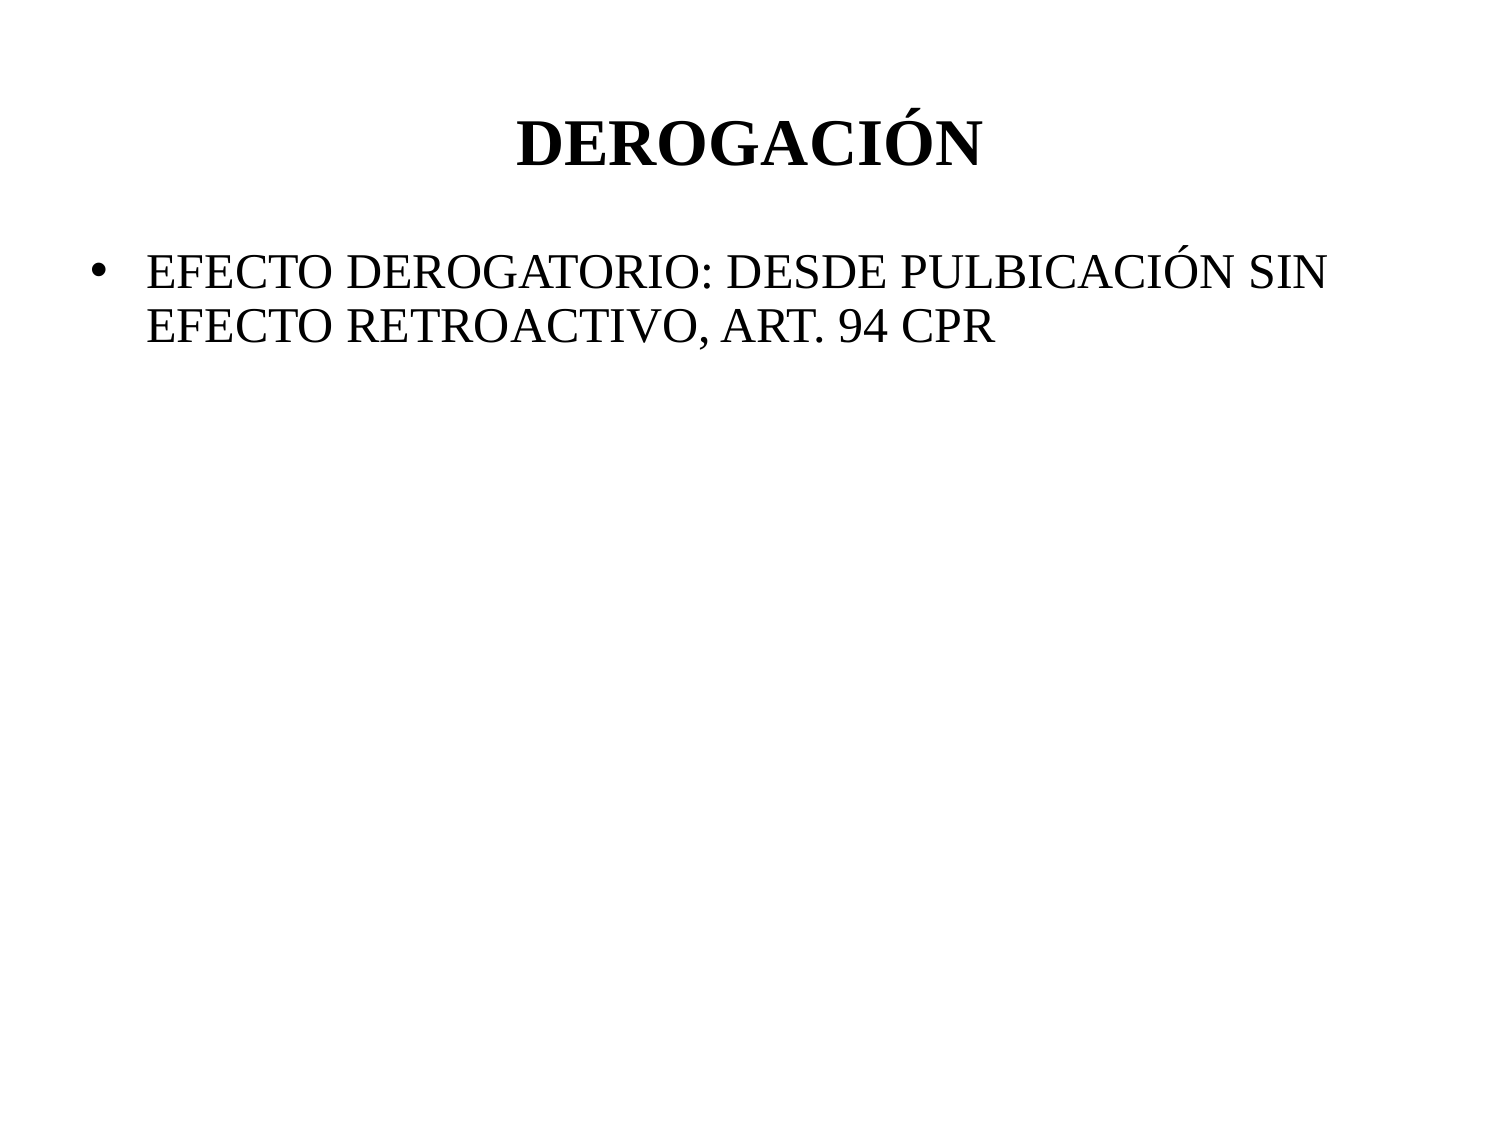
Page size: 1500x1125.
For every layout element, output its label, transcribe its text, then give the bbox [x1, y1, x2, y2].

list EFECTO DEROGATORIO: DESDE PULBICACIÓN SIN EFECTO RETROACTIVO, ART. 94 CPR [75, 237, 1425, 1025]
title DEROGACIÓN [75, 45, 1425, 233]
